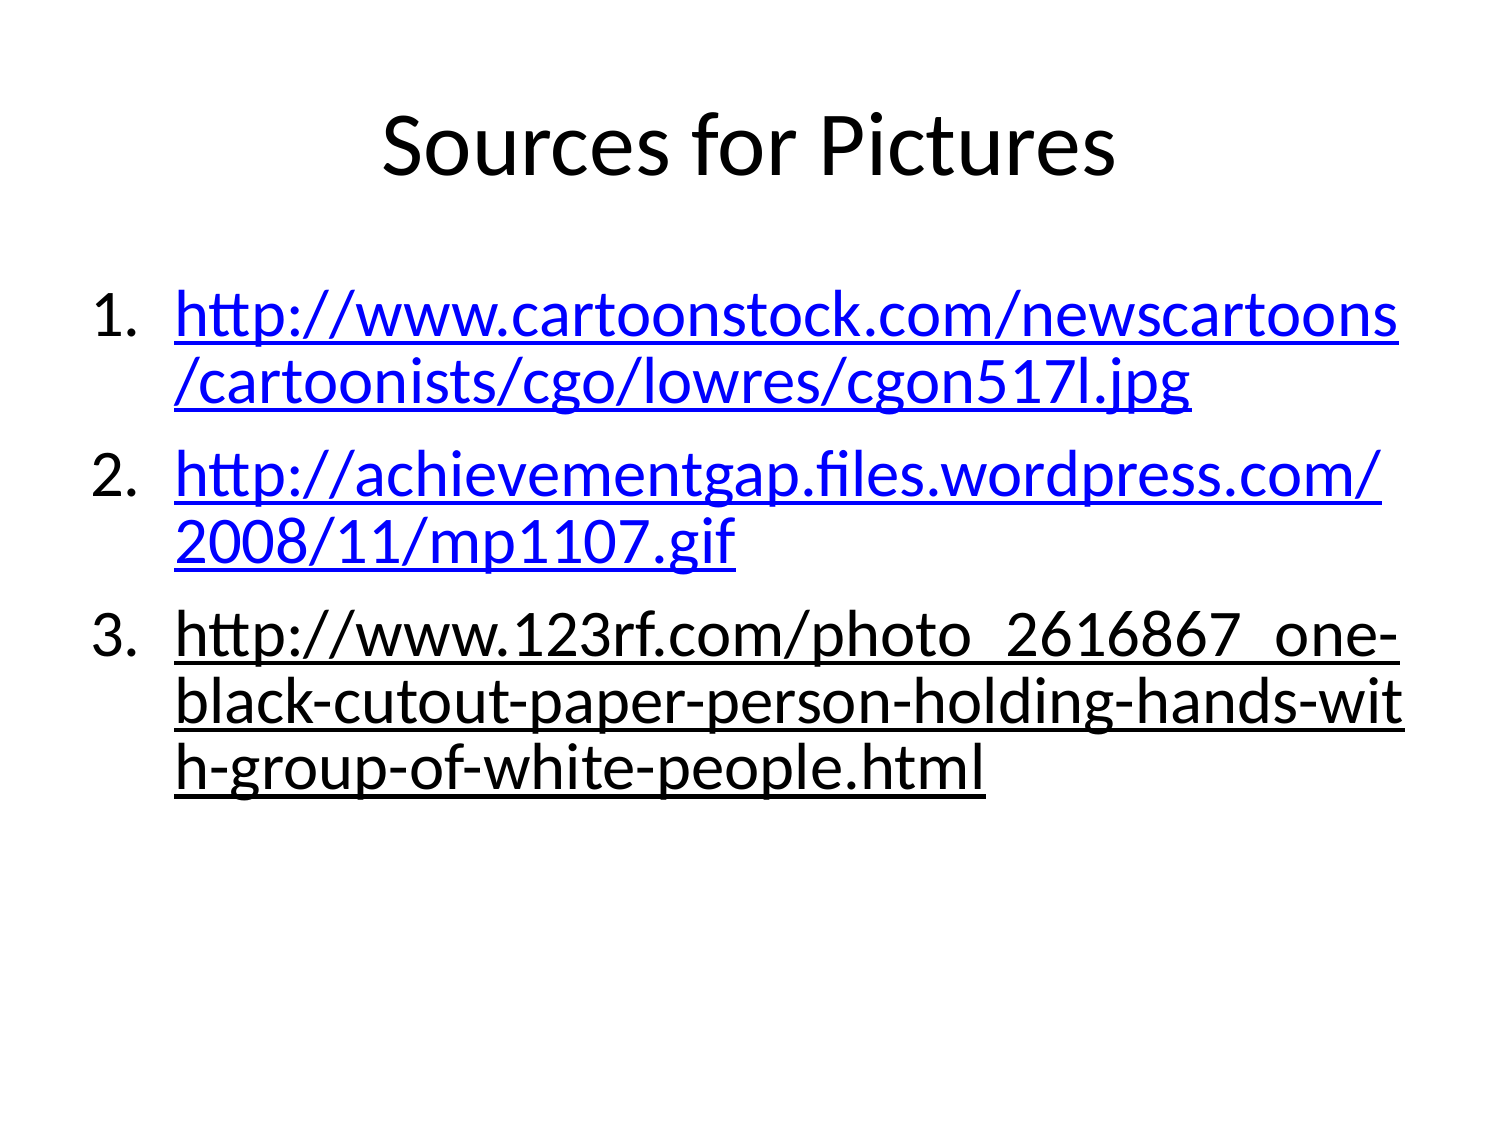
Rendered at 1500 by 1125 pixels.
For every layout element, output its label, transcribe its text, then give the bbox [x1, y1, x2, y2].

title Sources for Pictures [75, 45, 1425, 233]
list http://www.cartoonstock.com/newscartoons/cartoonists/cgo/lowres/cgon517l.jpg http://achievementgap.files.wordpress.com/2008/11/mp1107.gif http://www.123rf.com/photo_2616867_one-black-cutout-paper-person-holding-hands-with-group-of-white-people.html [75, 262, 1425, 1005]
